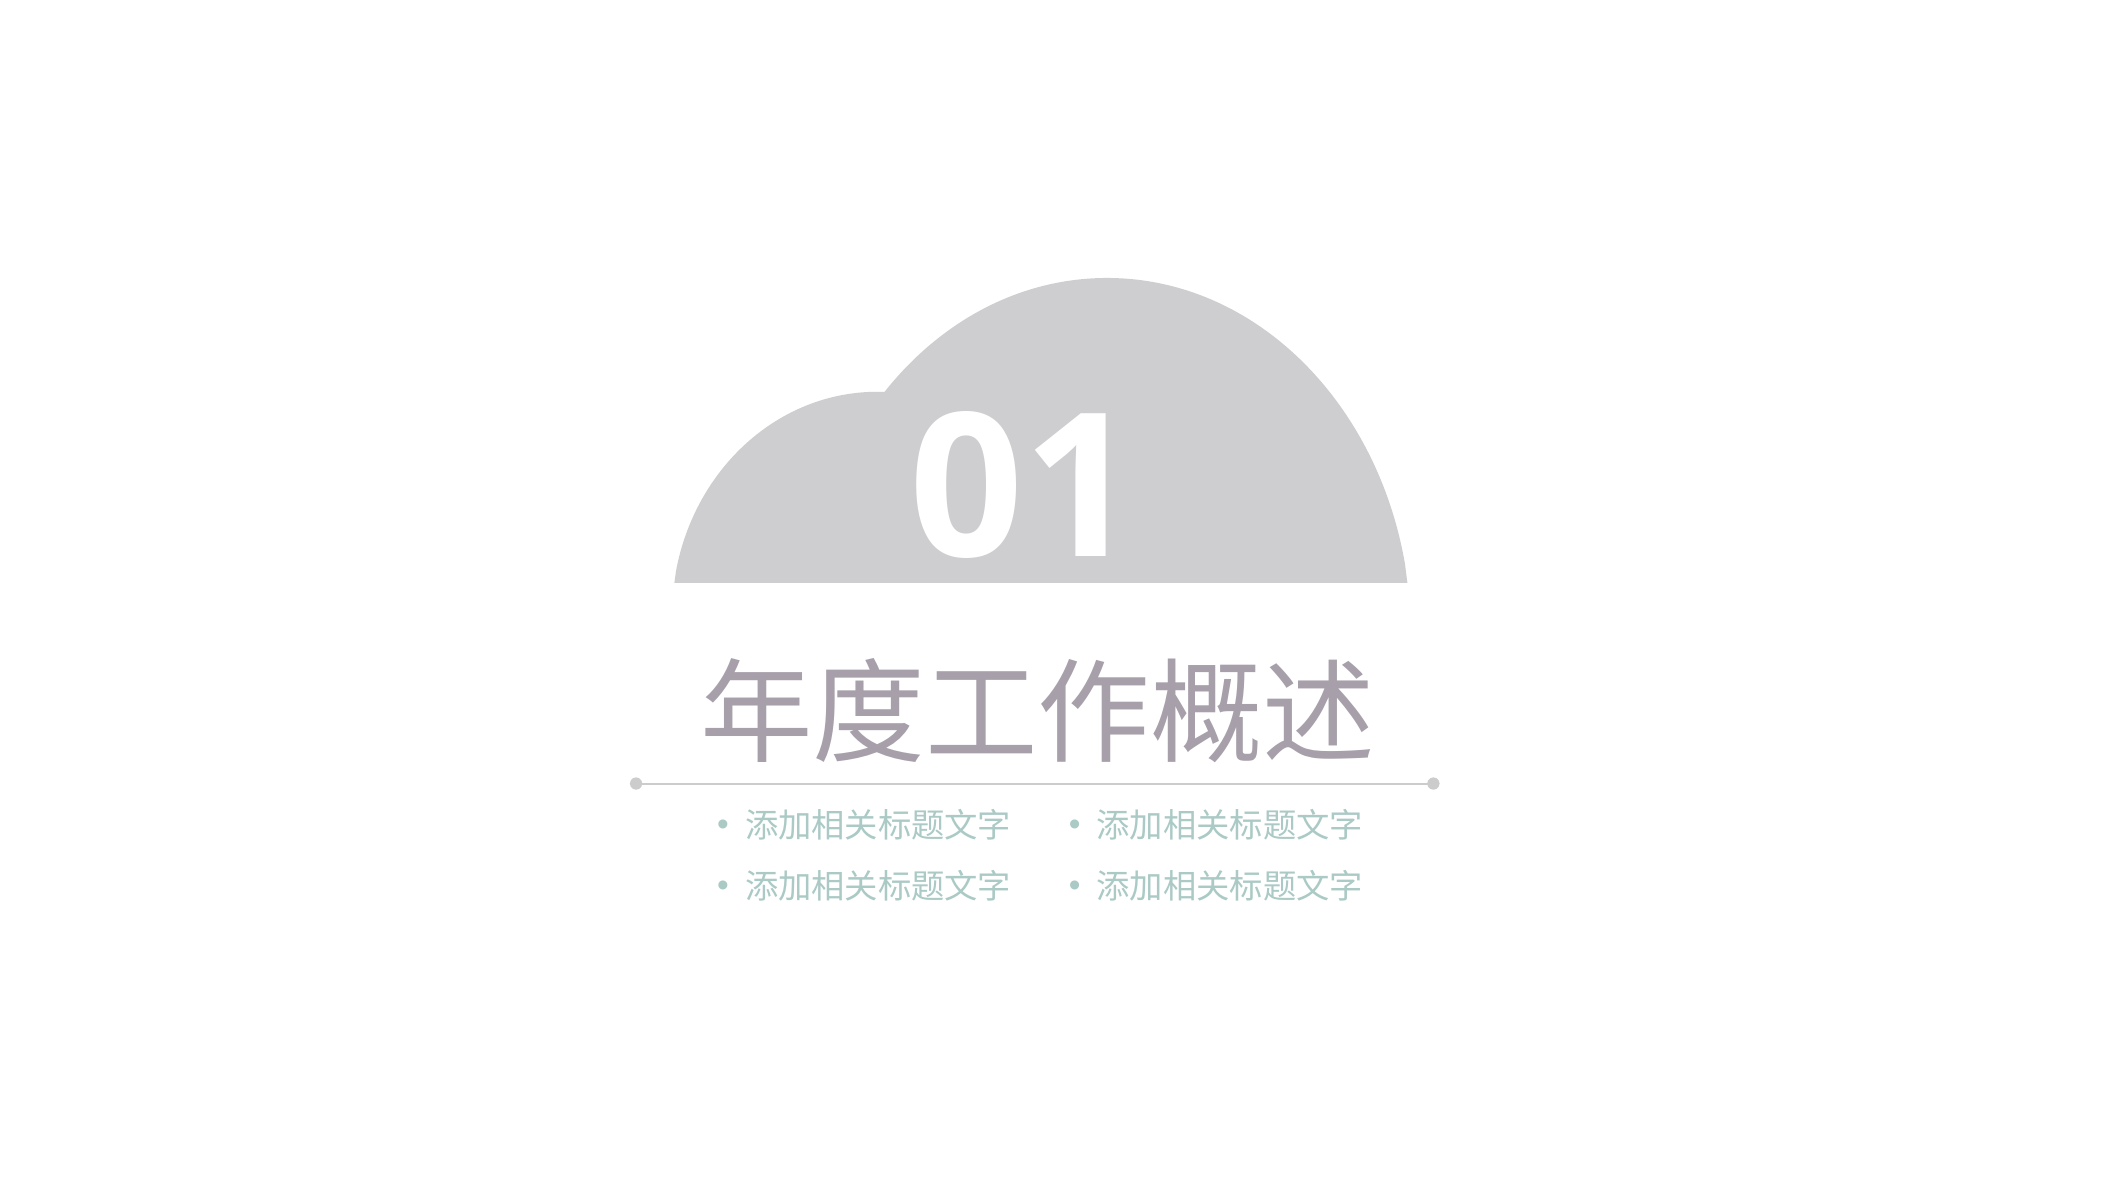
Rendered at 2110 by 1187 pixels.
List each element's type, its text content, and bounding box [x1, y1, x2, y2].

text_box [1326, 385, 1409, 584]
text_box 添加相关标题文字 [702, 796, 1027, 852]
text_box [673, 468, 721, 584]
text_box 01 [721, 356, 1326, 597]
text_box 添加相关标题文字 [702, 858, 1027, 913]
text_box [915, 276, 1299, 356]
text_box 年度工作概述 [700, 641, 1434, 777]
text_box 添加相关标题文字 [1054, 796, 1378, 852]
text_box 添加相关标题文字 [1054, 858, 1378, 913]
